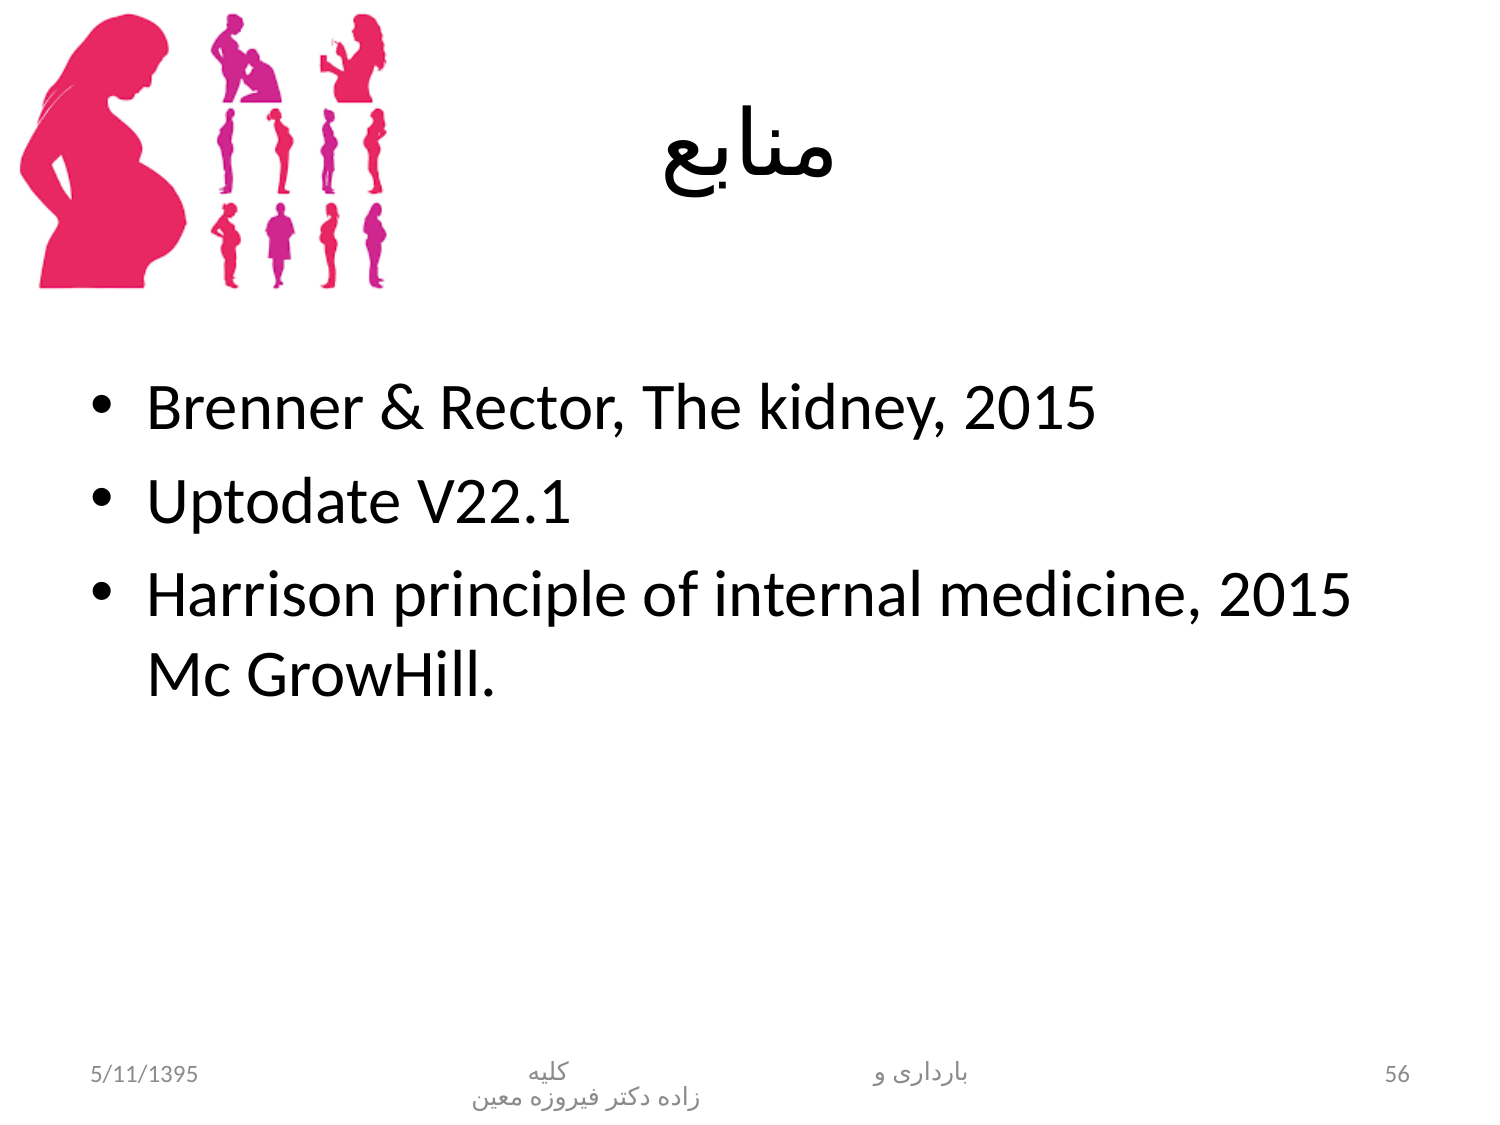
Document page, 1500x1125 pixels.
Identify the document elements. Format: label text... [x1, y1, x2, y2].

slide_number 56 [1074, 1042, 1425, 1103]
picture [0, 0, 407, 304]
title منابع [410, 45, 1425, 233]
list Brenner & Rector, The kidney, 2015 Uptodate V22.1 Harrison principle of internal medicine, 2015 Mc GrowHill. [75, 262, 1425, 1005]
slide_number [75, 1042, 425, 1103]
footer بارداری و کلیه دکتر فیروزه معین زاده [512, 1042, 988, 1103]
